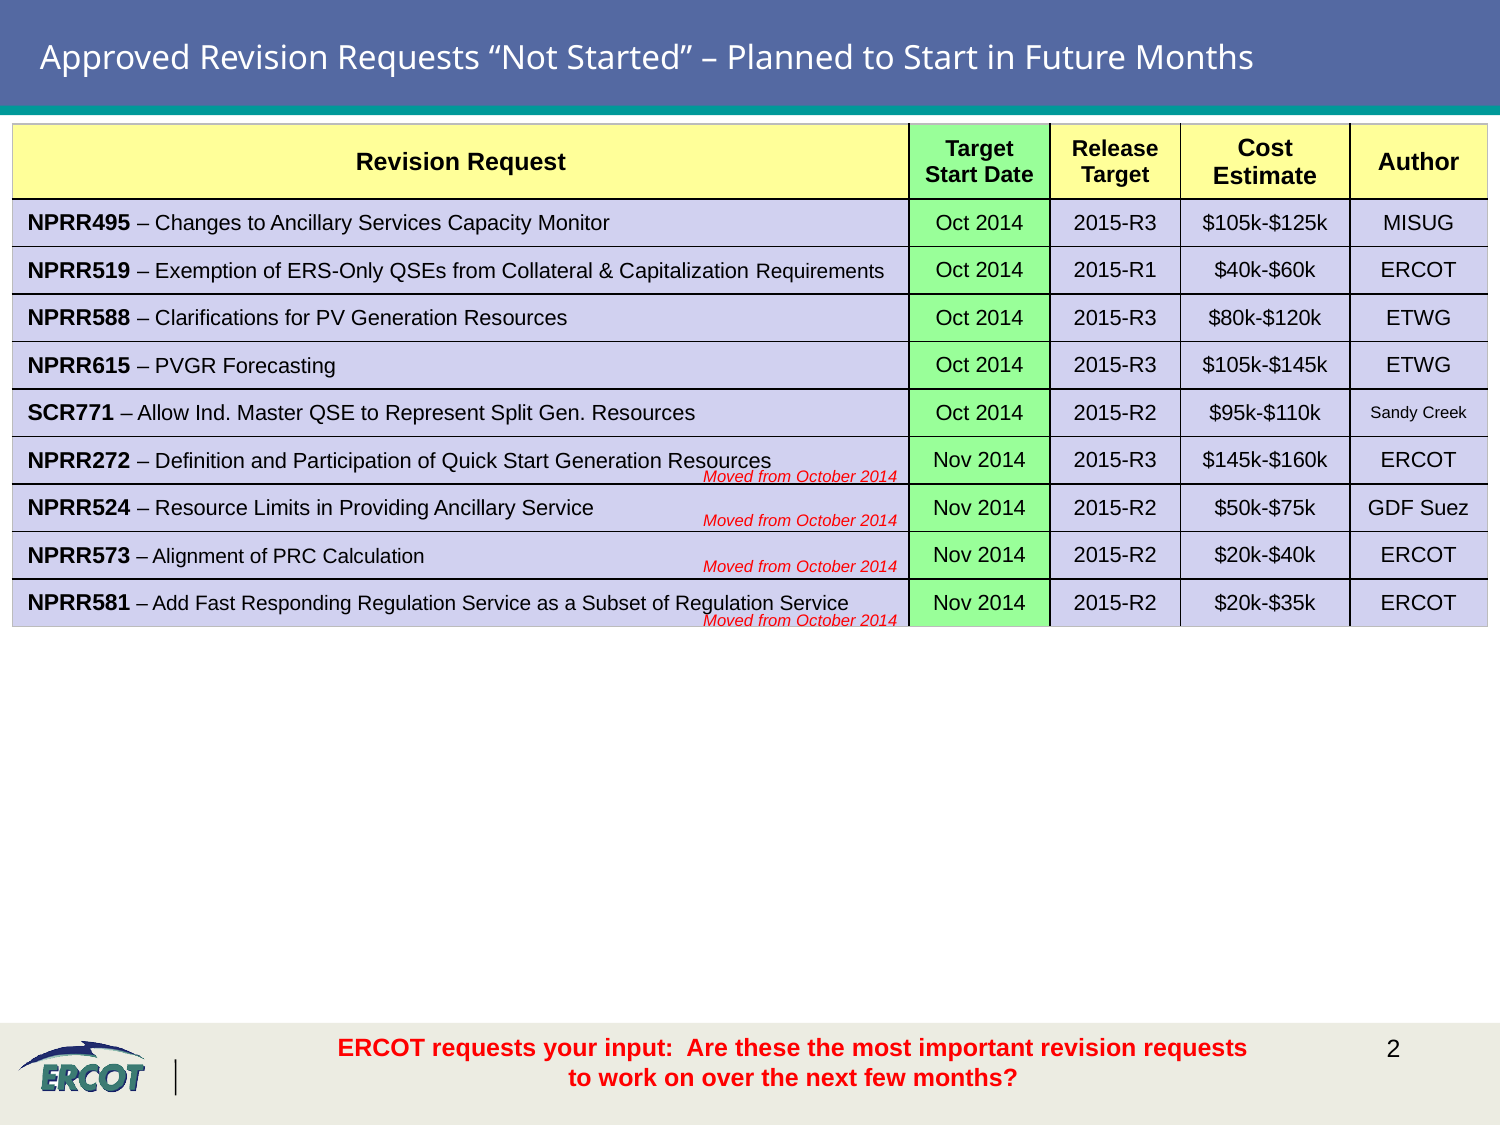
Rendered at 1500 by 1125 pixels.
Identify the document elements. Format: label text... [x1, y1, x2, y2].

table_cell NPRR615 – PVGR Forecasting [13, 342, 908, 388]
table_cell NPRR519 – Exemption of ERS-Only QSEs from Collateral & Capitalization Requirements [13, 247, 908, 293]
table_cell ERCOT [1351, 247, 1487, 293]
table_cell Nov 2014 [910, 485, 1049, 531]
table_cell ETWG [1351, 295, 1487, 341]
table_cell Oct 2014 [910, 295, 1049, 341]
table_cell Sandy Creek [1351, 390, 1487, 436]
table_header Release Target [1051, 125, 1180, 198]
table_cell $105k-$145k [1181, 342, 1349, 388]
table_cell $105k-$125k [1181, 200, 1349, 246]
table_cell $80k-$120k [1181, 295, 1349, 341]
text_box Moved from October 2014 [662, 602, 939, 637]
table_cell NPRR588 – Clarifications for PV Generation Resources [13, 295, 908, 341]
table_cell GDF Suez [1351, 485, 1487, 531]
table_header Revision Request [13, 125, 908, 198]
table_cell $95k-$110k [1181, 390, 1349, 436]
table_cell ERCOT [1351, 532, 1487, 578]
table_cell 2015-R2 [1051, 485, 1180, 531]
text_box ERCOT requests your input: Are these the most important revision requests to work on over the next few months? [312, 1024, 1275, 1099]
table_cell 2015-R1 [1051, 247, 1180, 293]
table_cell $50k-$75k [1181, 485, 1349, 531]
table_cell NPRR573 – Alignment of PRC Calculation [13, 532, 908, 578]
table_cell SCR771 – Allow Ind. Master QSE to Represent Split Gen. Resources [13, 390, 908, 436]
table_cell $40k-$60k [1181, 247, 1349, 293]
table_header Author [1351, 125, 1487, 198]
table_cell 2015-R3 [1051, 200, 1180, 246]
table_cell Oct 2014 [910, 200, 1049, 246]
table_header Cost Estimate [1181, 125, 1349, 198]
table_cell 2015-R2 [1051, 580, 1180, 626]
table_cell Nov 2014 [910, 532, 1049, 578]
picture [10, 1031, 151, 1111]
table_cell ETWG [1351, 342, 1487, 388]
text_box Moved from October 2014 [662, 502, 939, 537]
text_box Moved from October 2014 [662, 548, 939, 584]
table_cell Nov 2014 [910, 437, 1049, 483]
text_box Moved from October 2014 [662, 458, 939, 493]
table_cell NPRR581 – Add Fast Responding Regulation Service as a Subset of Regulation Service [13, 580, 908, 626]
table_cell Nov 2014 [910, 580, 1049, 626]
table_cell $20k-$35k [1181, 580, 1349, 626]
table_cell ERCOT [1351, 437, 1487, 483]
table_cell Oct 2014 [910, 390, 1049, 436]
title Approved Revision Requests “Not Started” – Planned to Start in Future Months [24, 0, 1488, 113]
table_cell NPRR495 – Changes to Ancillary Services Capacity Monitor [13, 200, 908, 246]
table_cell 2015-R3 [1051, 437, 1180, 483]
table_cell Oct 2014 [910, 342, 1049, 388]
table_cell MISUG [1351, 200, 1487, 246]
table_cell $20k-$40k [1181, 532, 1349, 578]
table_header Target Start Date [910, 125, 1049, 198]
table_cell $145k-$160k [1181, 437, 1349, 483]
table_cell 2015-R3 [1051, 295, 1180, 341]
table_cell Oct 2014 [910, 247, 1049, 293]
table_cell 2015-R2 [1051, 390, 1180, 436]
table_cell 2015-R2 [1051, 532, 1180, 578]
table_cell ERCOT [1351, 580, 1487, 626]
table_cell 2015-R3 [1051, 342, 1180, 388]
table_cell NPRR272 – Definition and Participation of Quick Start Generation Resources [13, 437, 908, 483]
table_cell NPRR524 – Resource Limits in Providing Ancillary Service [13, 485, 908, 531]
